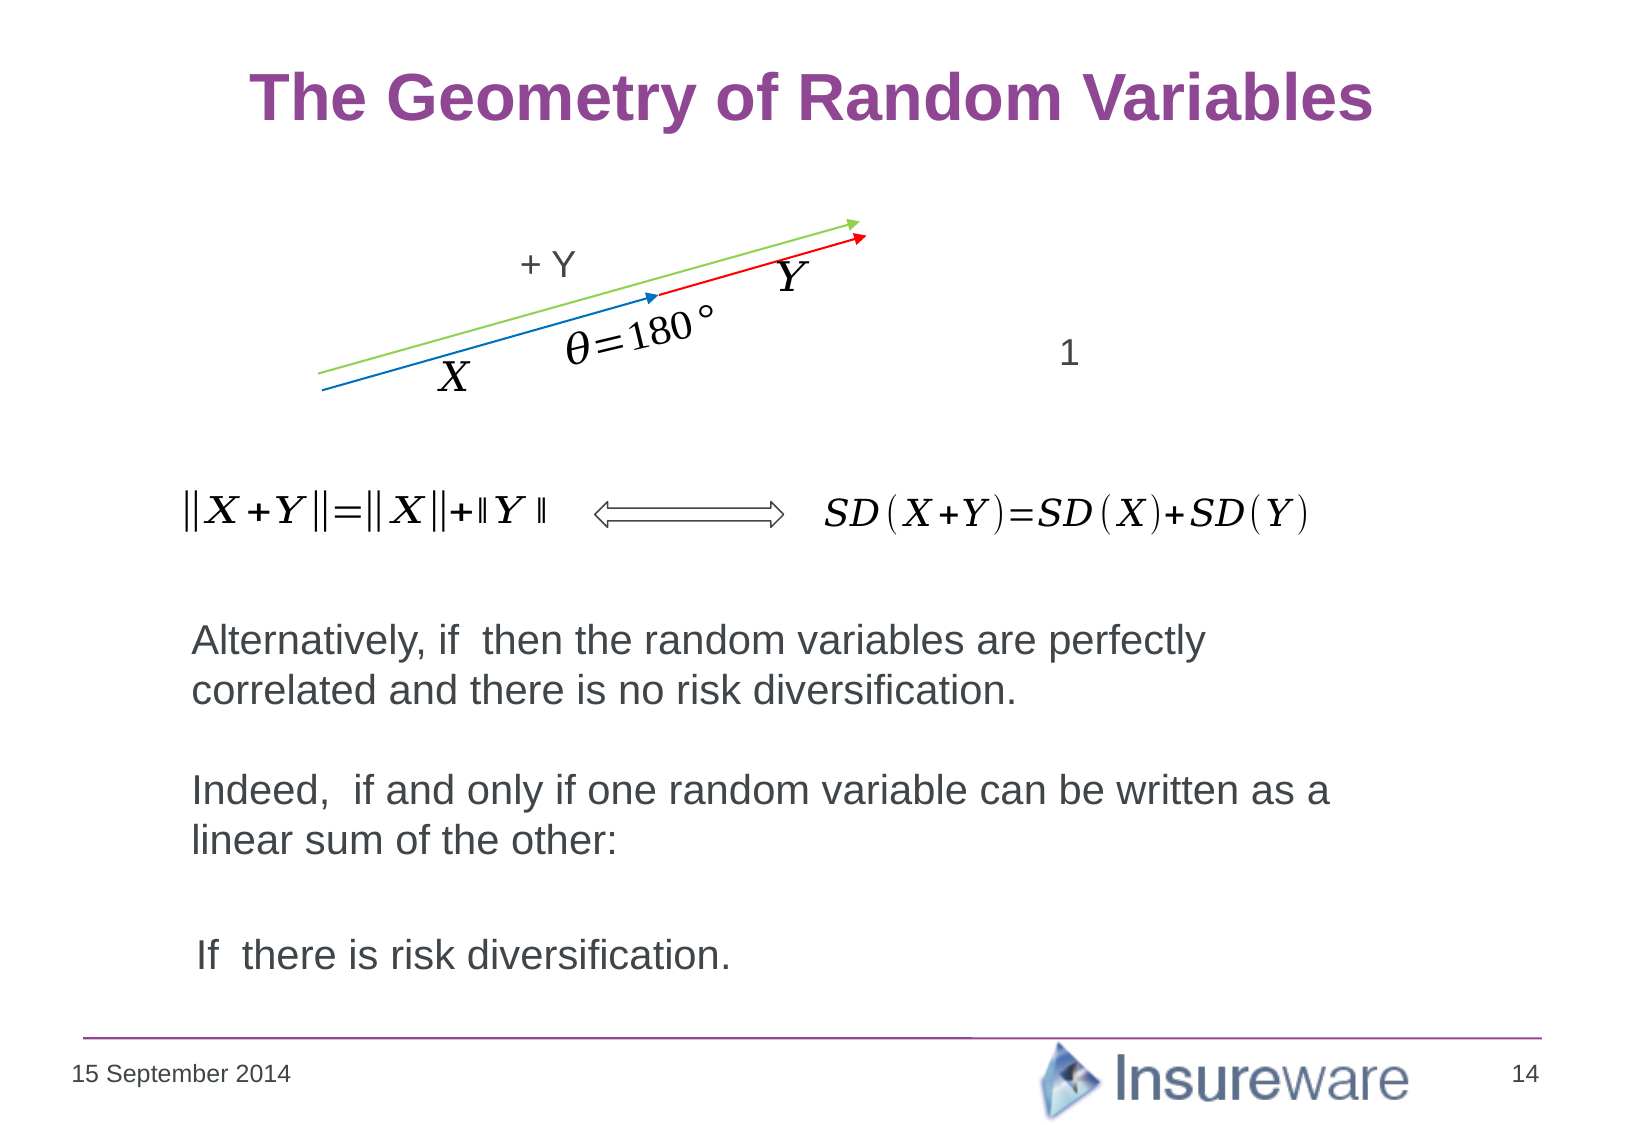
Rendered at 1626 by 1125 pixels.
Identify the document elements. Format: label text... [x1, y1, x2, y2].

picture [1036, 1039, 1416, 1125]
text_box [317, 221, 1240, 402]
slide_number 14 [1439, 1050, 1555, 1106]
title The Geometry of Random Variables [75, 0, 1550, 188]
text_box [178, 488, 1310, 538]
